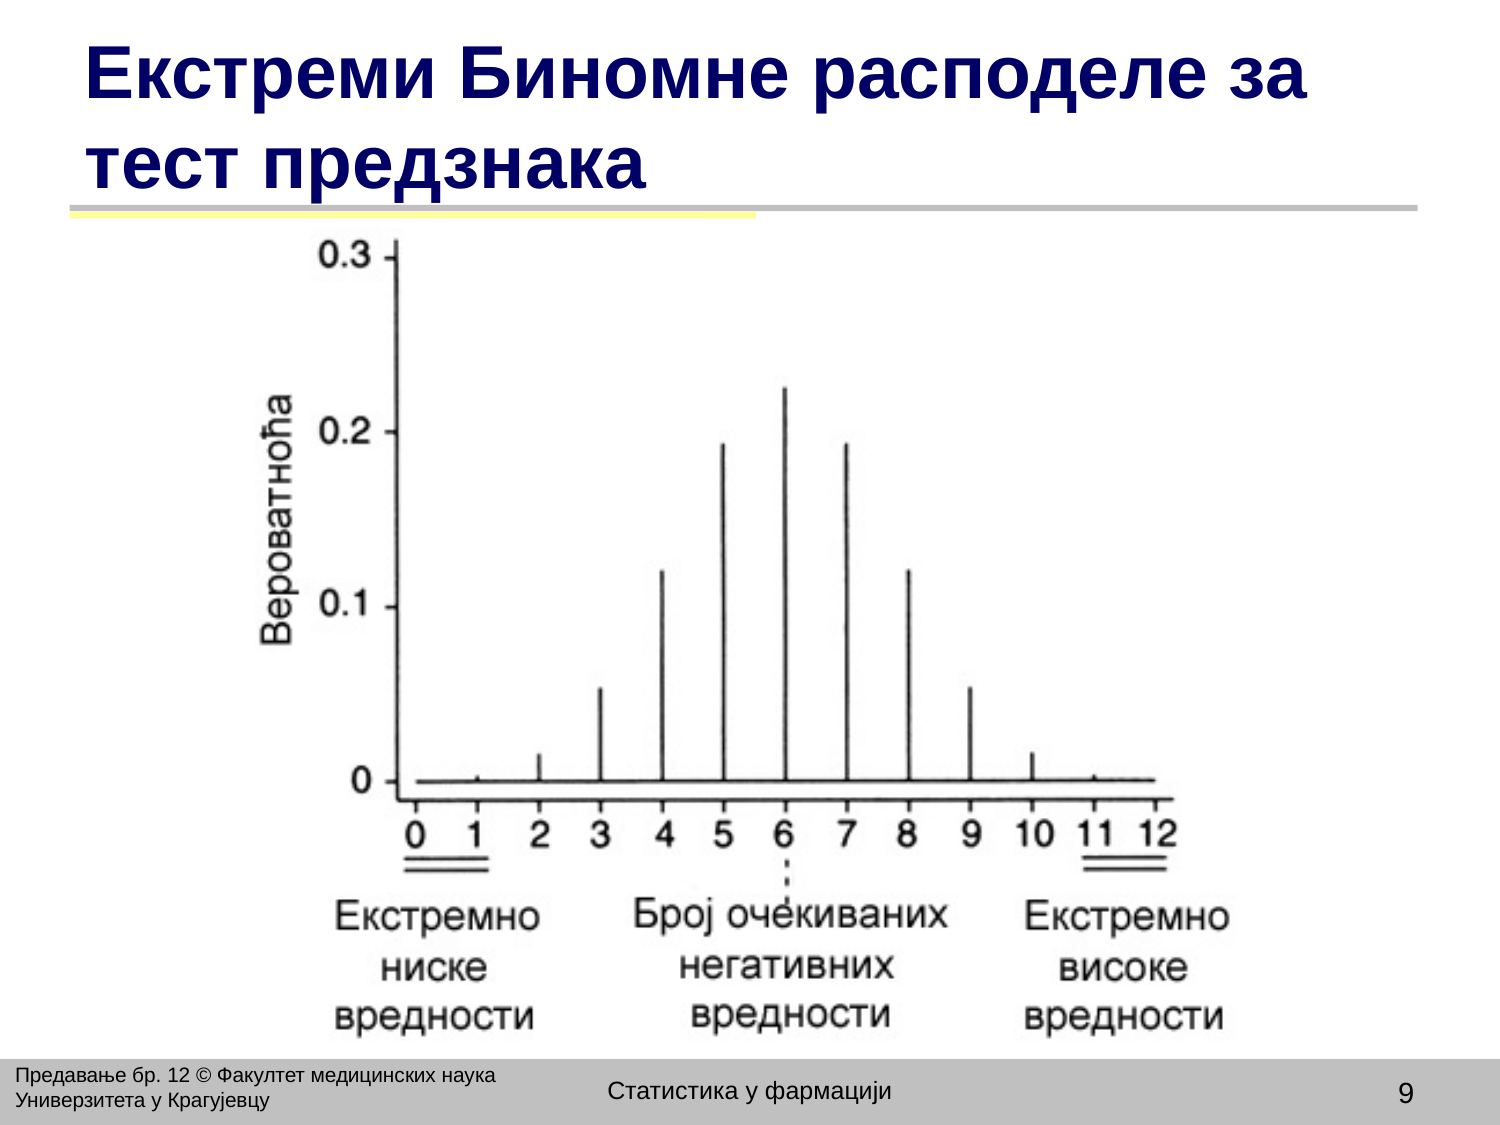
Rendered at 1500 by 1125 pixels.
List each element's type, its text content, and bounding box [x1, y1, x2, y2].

slide_number 9 [1079, 1066, 1430, 1125]
picture [237, 226, 1246, 1053]
slide_number Предавање бр. 12 © Факултет медицинских наука Универзитета у Крагујевцу [0, 1053, 621, 1108]
footer Статистика у фармацији [512, 1066, 988, 1125]
title Екстреми Биномне расподеле за тест предзнака [69, 19, 1426, 208]
